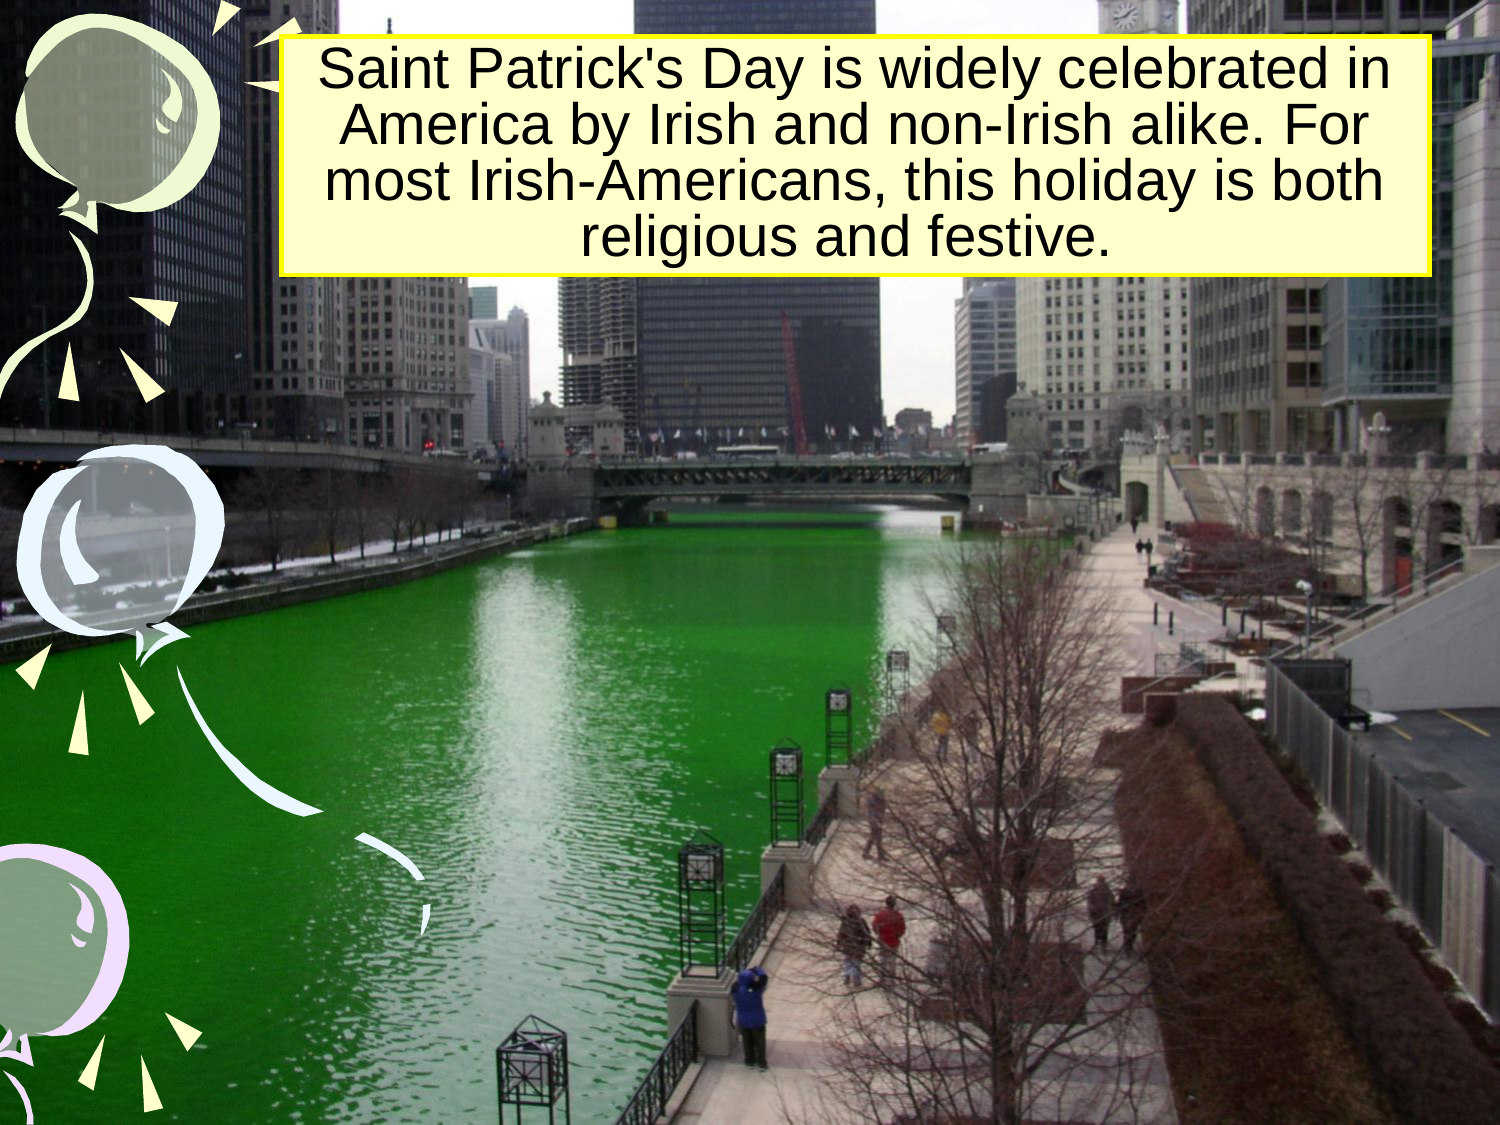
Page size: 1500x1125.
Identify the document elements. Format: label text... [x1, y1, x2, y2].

picture [17, 1041, 21, 1052]
picture [0, 0, 1500, 1125]
text_box Saint Patrick's Day is widely celebrated in America by Irish and non-Irish alike. For most Irish-Americans, this holiday is both religious and festive. [281, 36, 1430, 276]
picture [0, 1025, 6, 1042]
